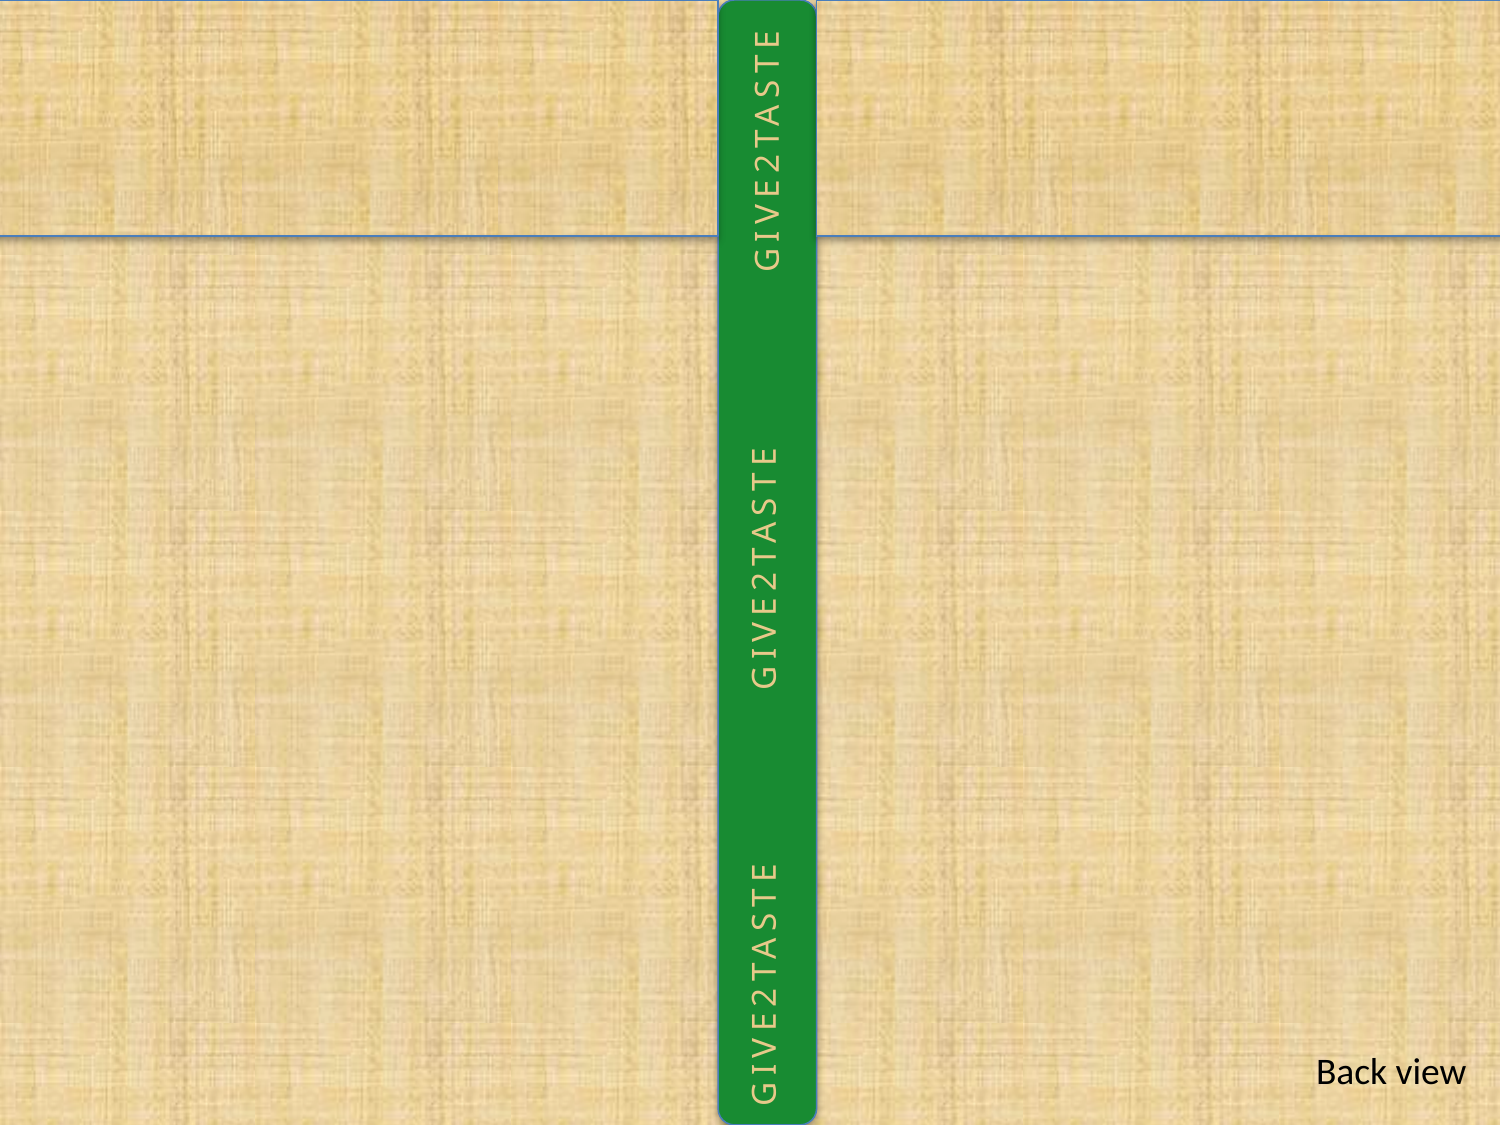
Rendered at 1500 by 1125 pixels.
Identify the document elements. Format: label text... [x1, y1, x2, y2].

text_box GIVE2TASTE [735, 417, 790, 705]
text_box GIVE2TASTE [735, 833, 790, 1121]
text_box [816, 0, 1500, 237]
text_box Back view [1301, 1039, 1482, 1100]
text_box [717, 0, 818, 1125]
text_box [0, 0, 719, 237]
text_box GIVE2TASTE [738, 0, 793, 288]
